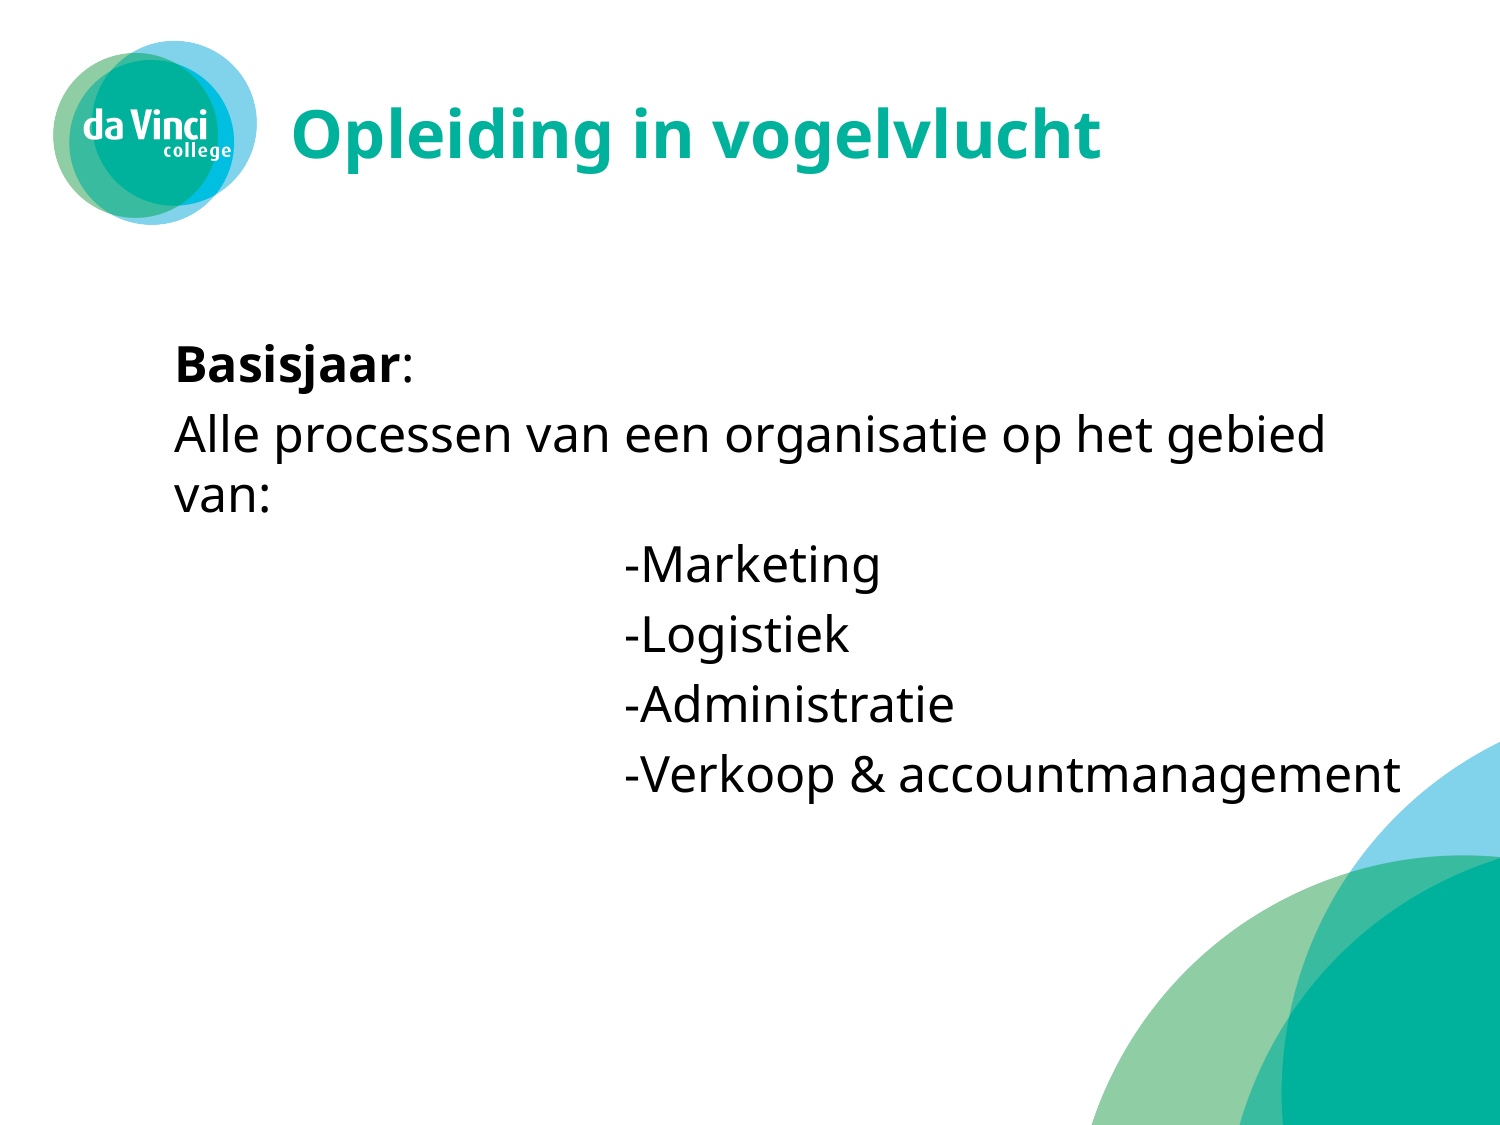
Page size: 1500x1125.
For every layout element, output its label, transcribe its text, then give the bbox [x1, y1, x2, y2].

title Opleiding in vogelvlucht [275, 37, 1424, 180]
picture [0, 0, 1500, 1125]
list Basisjaar: Alle processen van een organisatie op het gebied van: -Marketing -Logistiek -Administratie -Verkoop & accountmanagement [159, 255, 1425, 1005]
